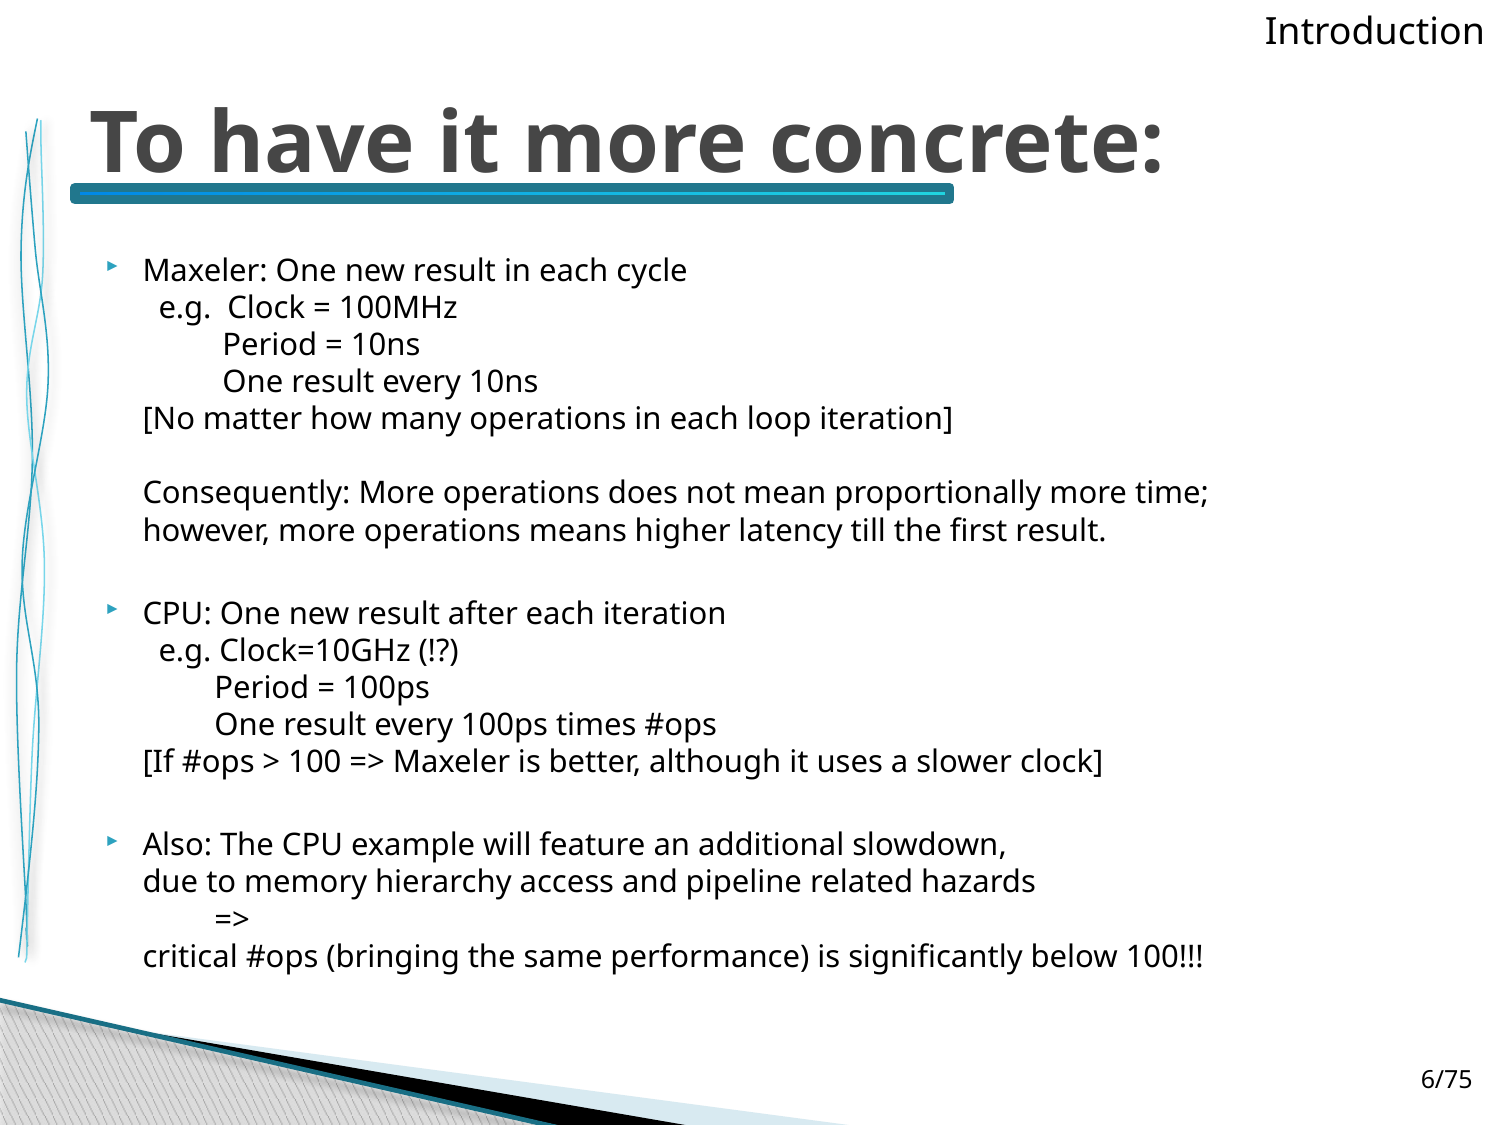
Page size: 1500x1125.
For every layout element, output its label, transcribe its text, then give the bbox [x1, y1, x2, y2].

title To have it more concrete: [75, 45, 1425, 233]
list Maxeler: One new result in each cycle e.g. Clock = 100MHz Period = 10ns One result every 10ns [No matter how many operations in each loop iteration] Consequently: More operations does not mean proportionally more time; however, more operations means higher latency till the first result. CPU: One new result after each iteration e.g. Clock=10GHz (!?) Period = 100ps One result every 100ps times #ops [If #ops > 100 => Maxeler is better, although it uses a slower clock] Also: The CPU example will feature an additional slowdown, due to memory hierarchy access and pipeline related hazards => critical #ops (bringing the same performance) is significantly below 100!!! [75, 243, 1450, 986]
list Introduction [1074, 0, 1500, 63]
